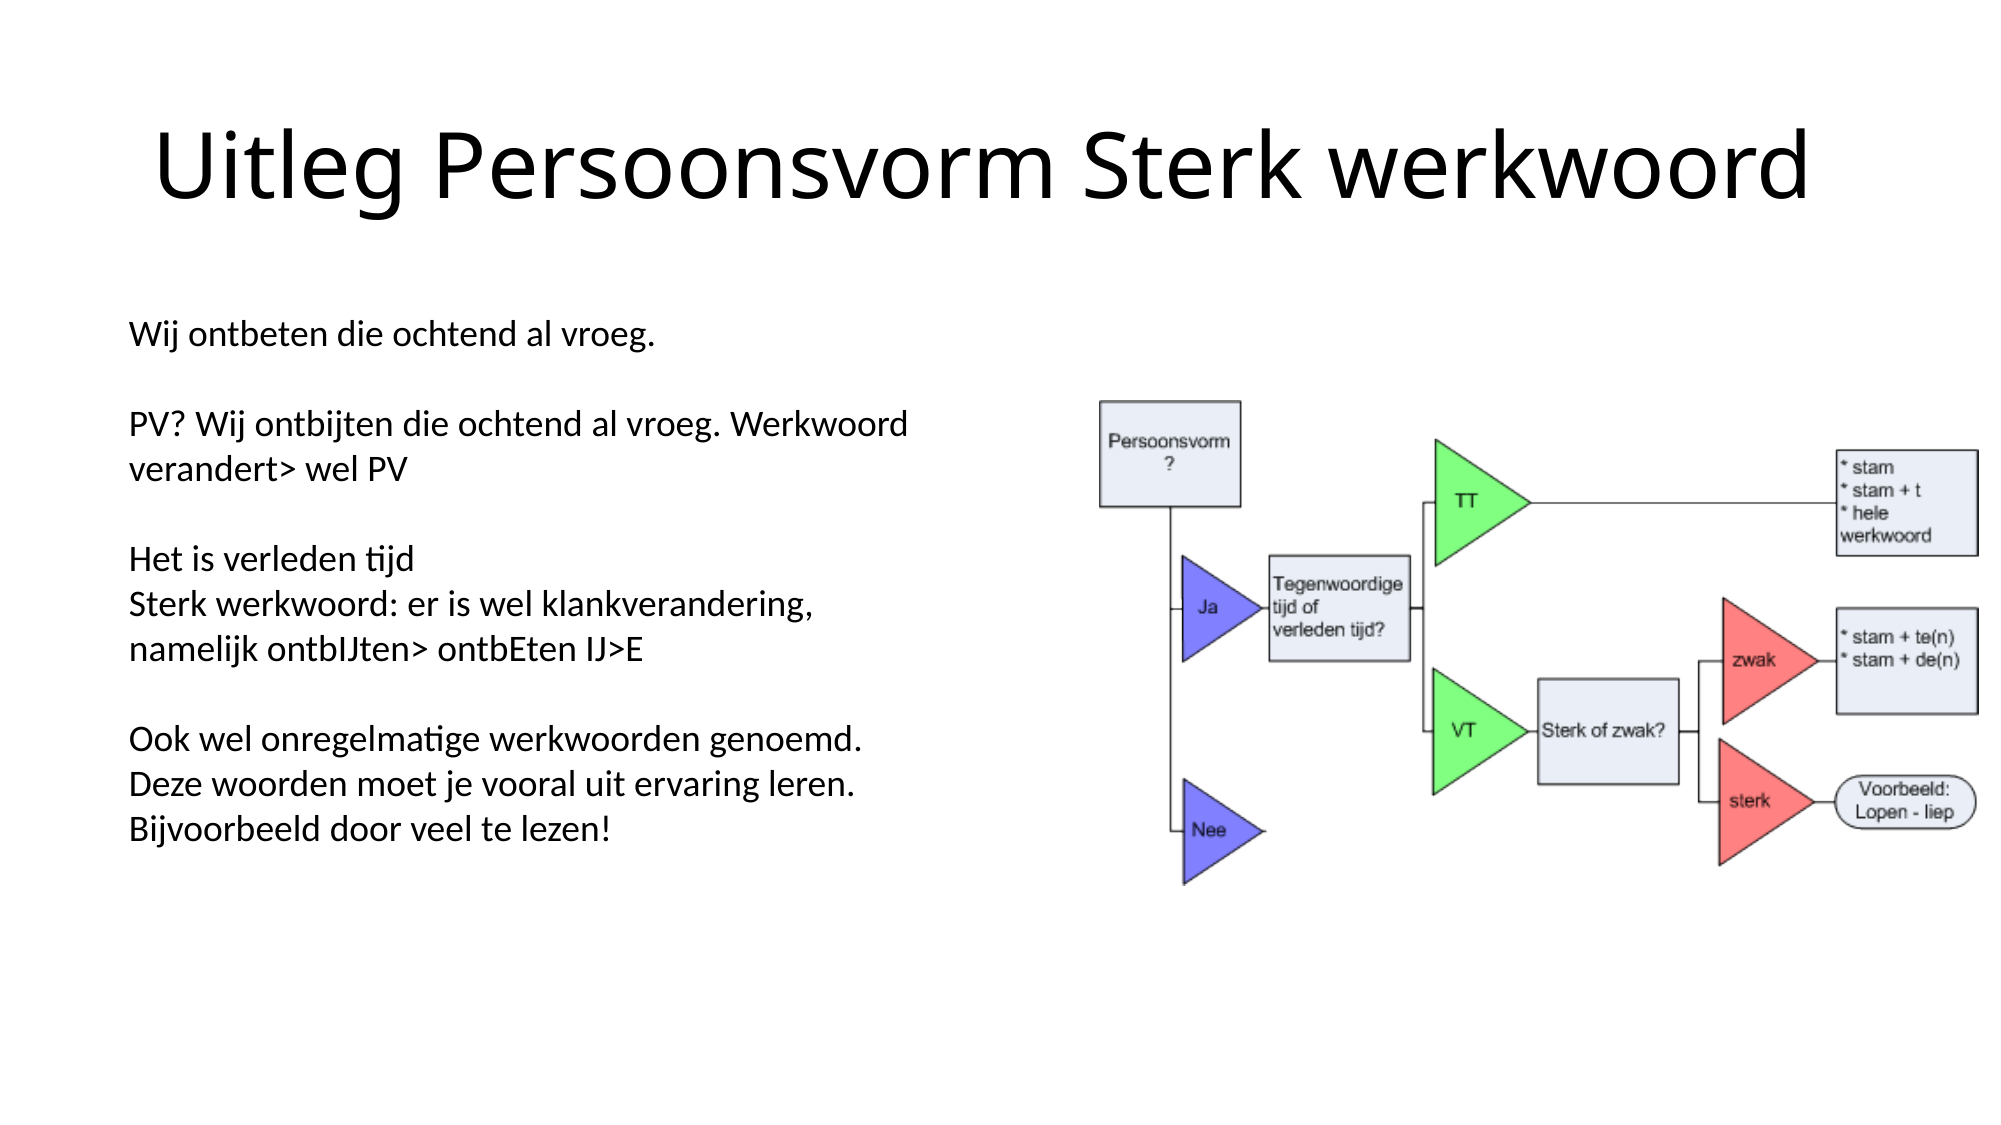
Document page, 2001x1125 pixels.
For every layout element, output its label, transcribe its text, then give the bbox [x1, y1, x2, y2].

title Uitleg Persoonsvorm Sterk werkwoord [137, 59, 1863, 278]
text_box Wij ontbeten die ochtend al vroeg. PV? Wij ontbijten die ochtend al vroeg. Werkwoord verandert> wel PV Het is verleden tijd Sterk werkwoord: er is wel klankverandering, namelijk ontbIJten> ontbEten IJ>E Ook wel onregelmatige werkwoorden genoemd. Deze woorden moet je vooral uit ervaring leren. Bijvoorbeeld door veel te lezen! [114, 301, 959, 1125]
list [1099, 400, 1979, 886]
